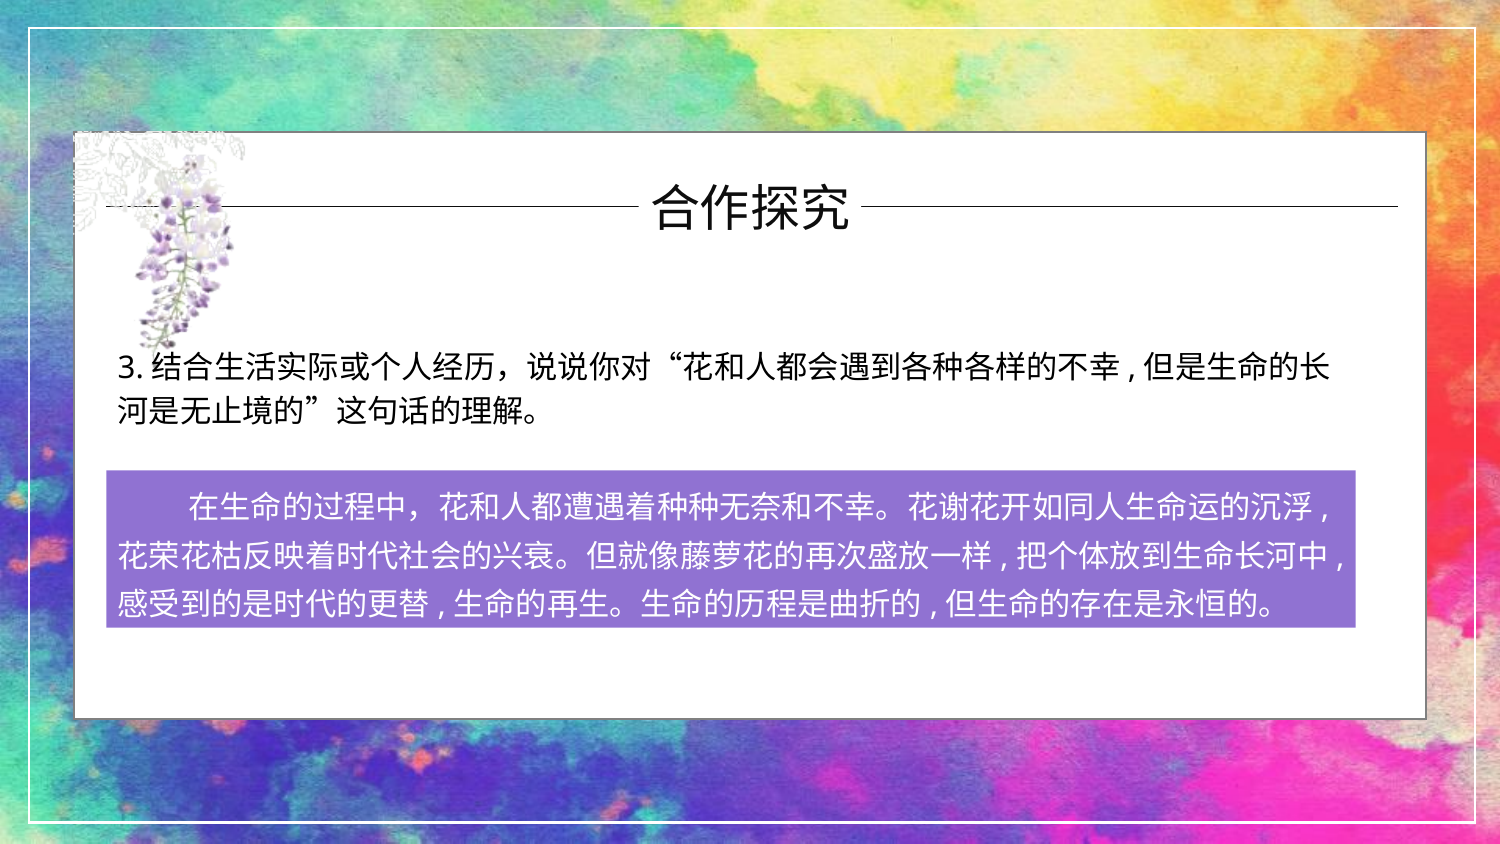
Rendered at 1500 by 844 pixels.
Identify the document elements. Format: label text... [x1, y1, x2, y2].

text_box 合作探究 [638, 171, 862, 206]
text_box 合作探究 [638, 207, 862, 243]
text_box 在生命的过程中，花和人都遭遇着种种无奈和不幸。花谢花开如同人生命运的沉浮,花荣花枯反映着时代社会的兴衰。但就像藤萝花的再次盛放一样,把个体放到生命长河中,感受到的是时代的更替,生命的再生。生命的历程是曲折的,但生命的存在是永恒的。 [106, 470, 1356, 628]
text_box [28, 27, 1476, 824]
text_box 3.结合生活实际或个人经历，说说你对“花和人都会遇到各种各样的不幸,但是生命的长河是无止境的”这句话的理解。 [106, 333, 1356, 435]
picture [0, 0, 1500, 844]
